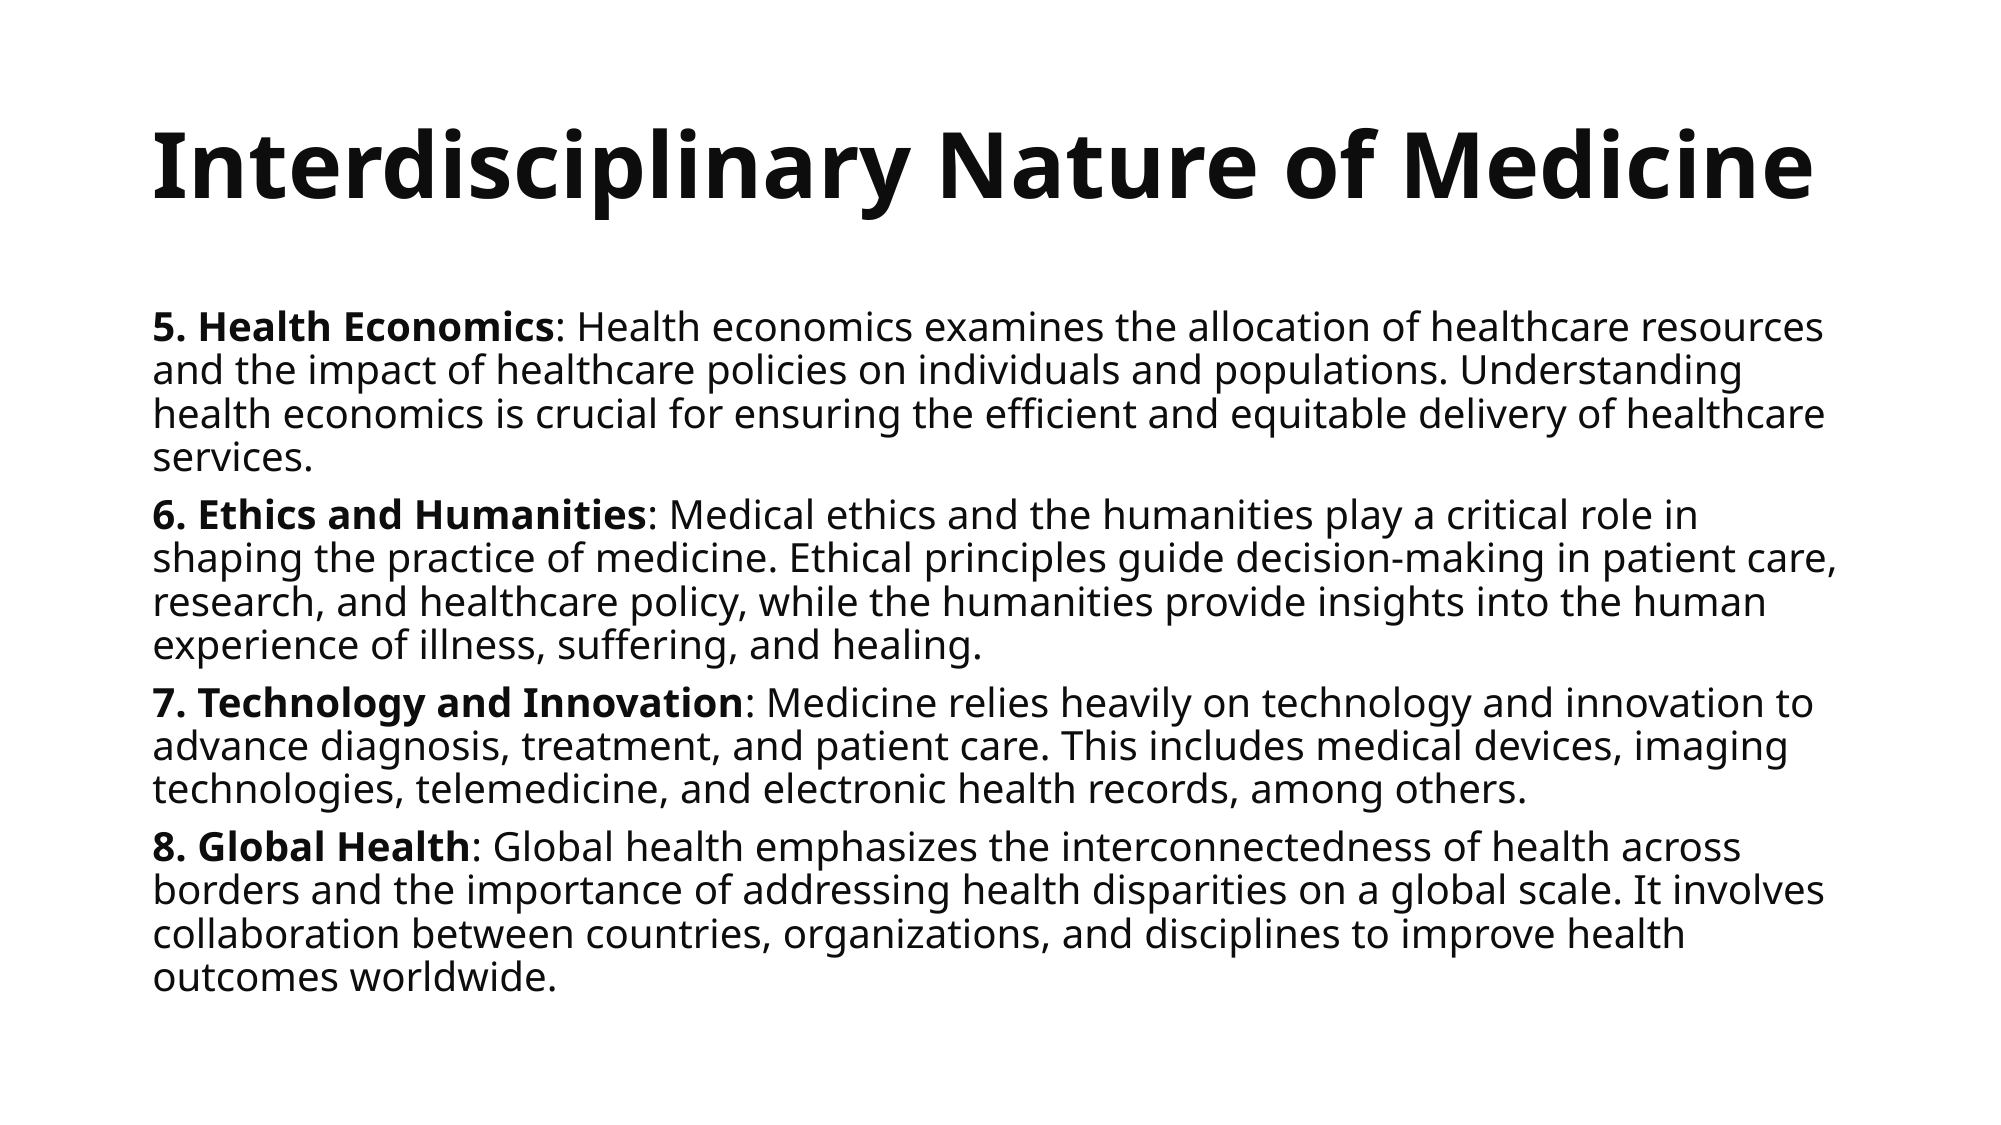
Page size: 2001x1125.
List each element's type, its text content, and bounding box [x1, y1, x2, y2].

title Interdisciplinary Nature of Medicine [137, 59, 1863, 278]
list 5. Health Economics: Health economics examines the allocation of healthcare resources and the impact of healthcare policies on individuals and populations. Understanding health economics is crucial for ensuring the efficient and equitable delivery of healthcare services. 6. Ethics and Humanities: Medical ethics and the humanities play a critical role in shaping the practice of medicine. Ethical principles guide decision-making in patient care, research, and healthcare policy, while the humanities provide insights into the human experience of illness, suffering, and healing. 7. Technology and Innovation: Medicine relies heavily on technology and innovation to advance diagnosis, treatment, and patient care. This includes medical devices, imaging technologies, telemedicine, and electronic health records, among others. 8. Global Health: Global health emphasizes the interconnectedness of health across borders and the importance of addressing health disparities on a global scale. It involves collaboration between countries, organizations, and disciplines to improve health outcomes worldwide. [137, 299, 1863, 1014]
